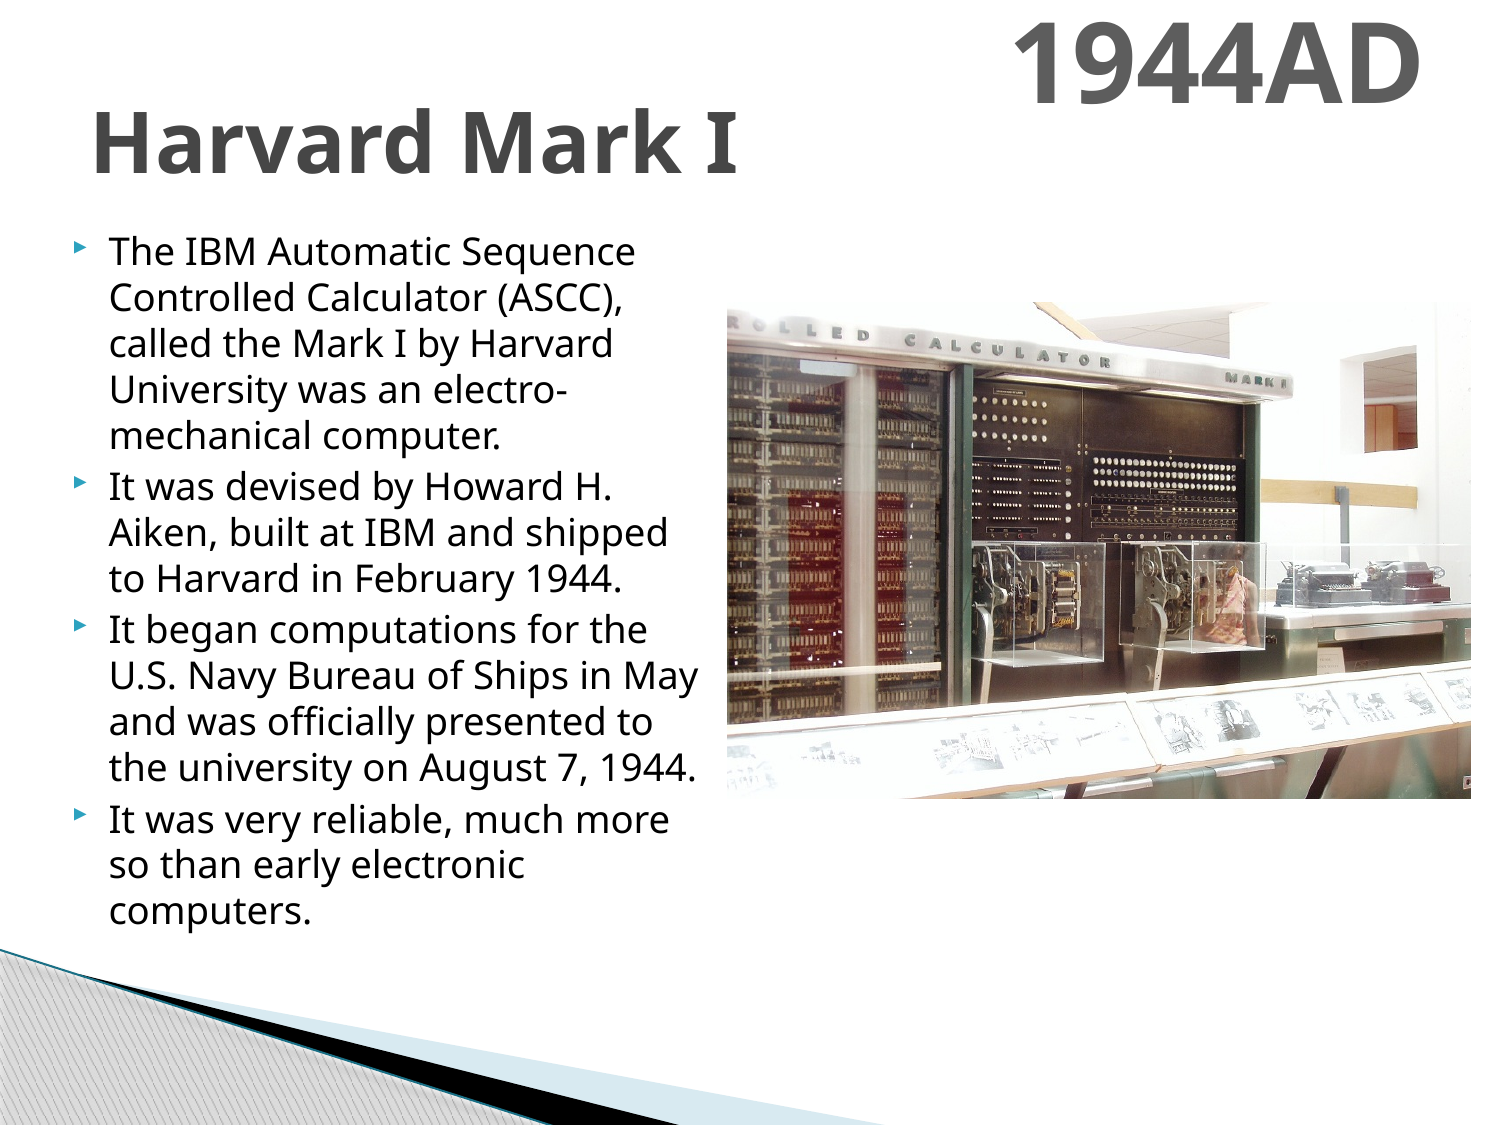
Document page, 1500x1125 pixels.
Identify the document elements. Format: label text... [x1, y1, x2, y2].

text_box 1944AD [993, 0, 1442, 134]
title Harvard Mark I [75, 45, 1425, 233]
picture [726, 302, 1471, 799]
list The IBM Automatic Sequence Controlled Calculator (ASCC), called the Mark I by Harvard University was an electro-mechanical computer. It was devised by Howard H. Aiken, built at IBM and shipped to Harvard in February 1944. It began computations for the U.S. Navy Bureau of Ships in May and was officially presented to the university on August 7, 1944. It was very reliable, much more so than early electronic computers. [41, 219, 717, 976]
